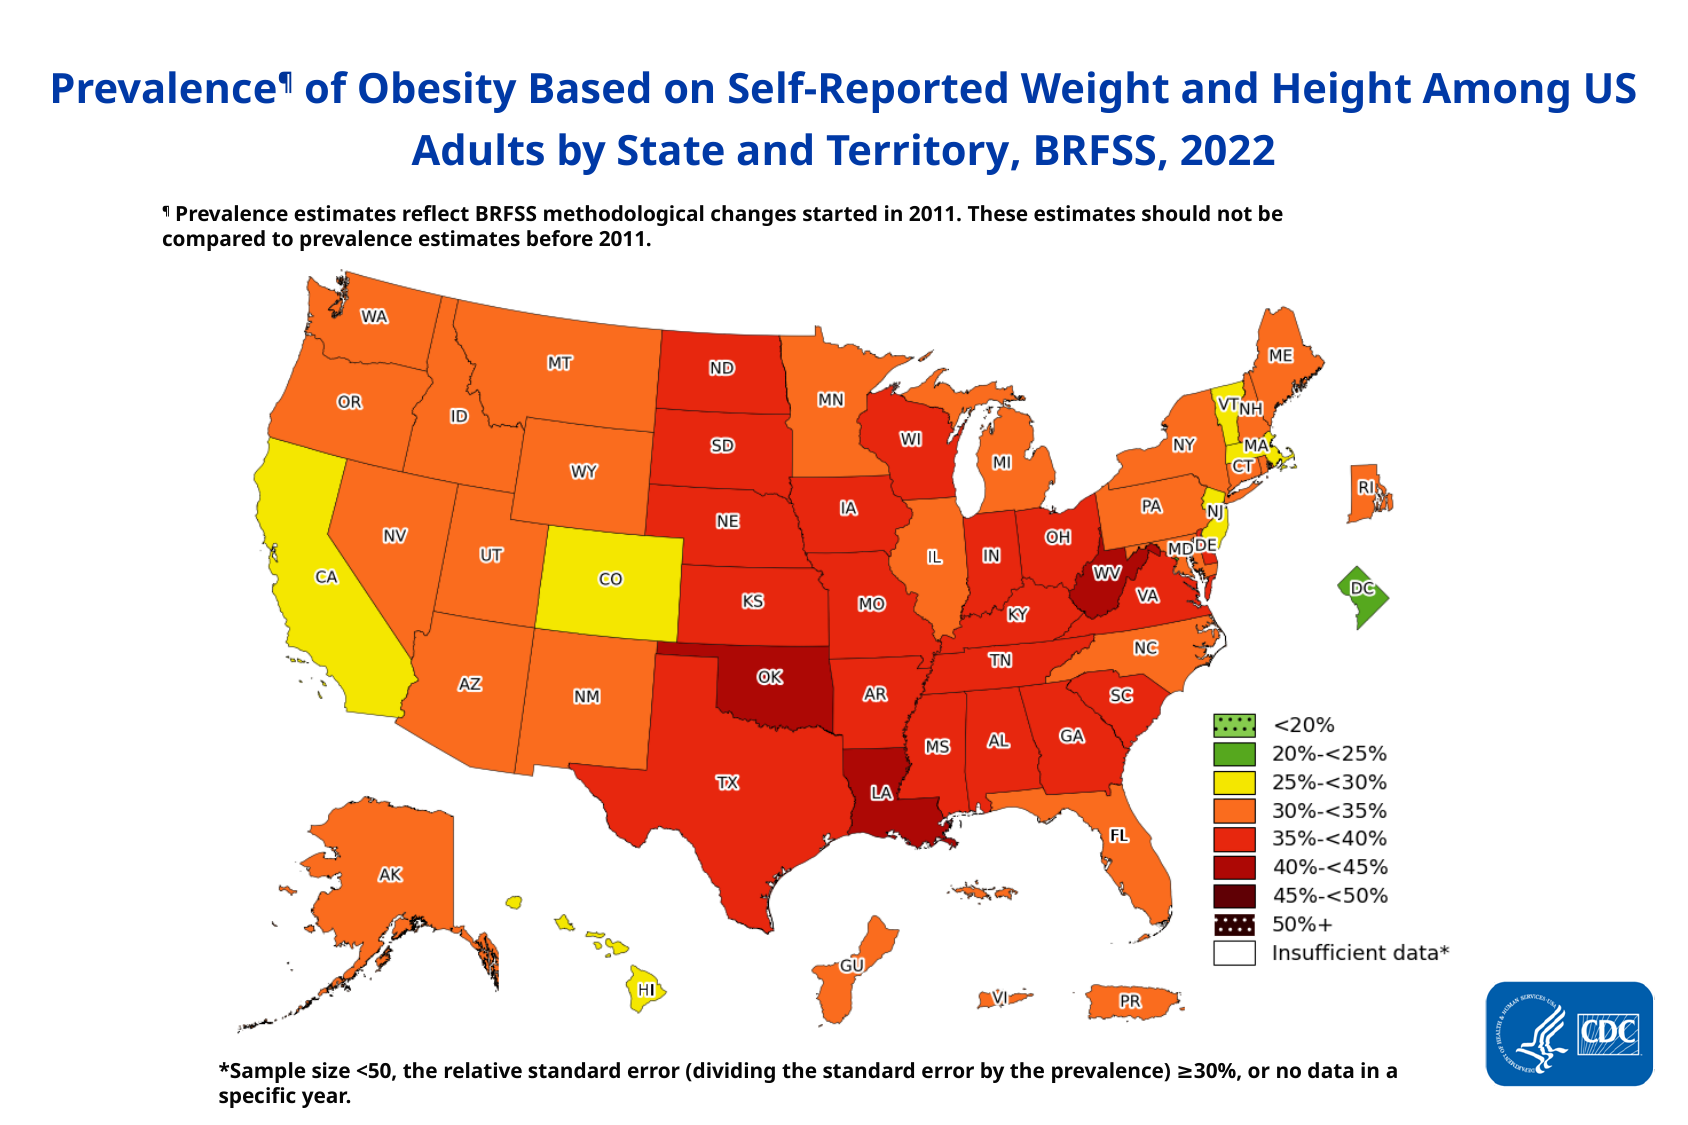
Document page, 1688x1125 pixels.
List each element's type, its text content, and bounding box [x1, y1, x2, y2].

picture [1484, 980, 1655, 1090]
picture [209, 203, 1469, 1109]
title Prevalence¶ of Obesity Based on Self-Reported Weight and Height Among US Adults by State and Territory, BRFSS, 2022 [0, 42, 1688, 182]
text_box ¶ Prevalence estimates reflect BRFSS methodological changes started in 2011. These estimates should not be compared to prevalence estimates before 2011. [147, 193, 1592, 258]
